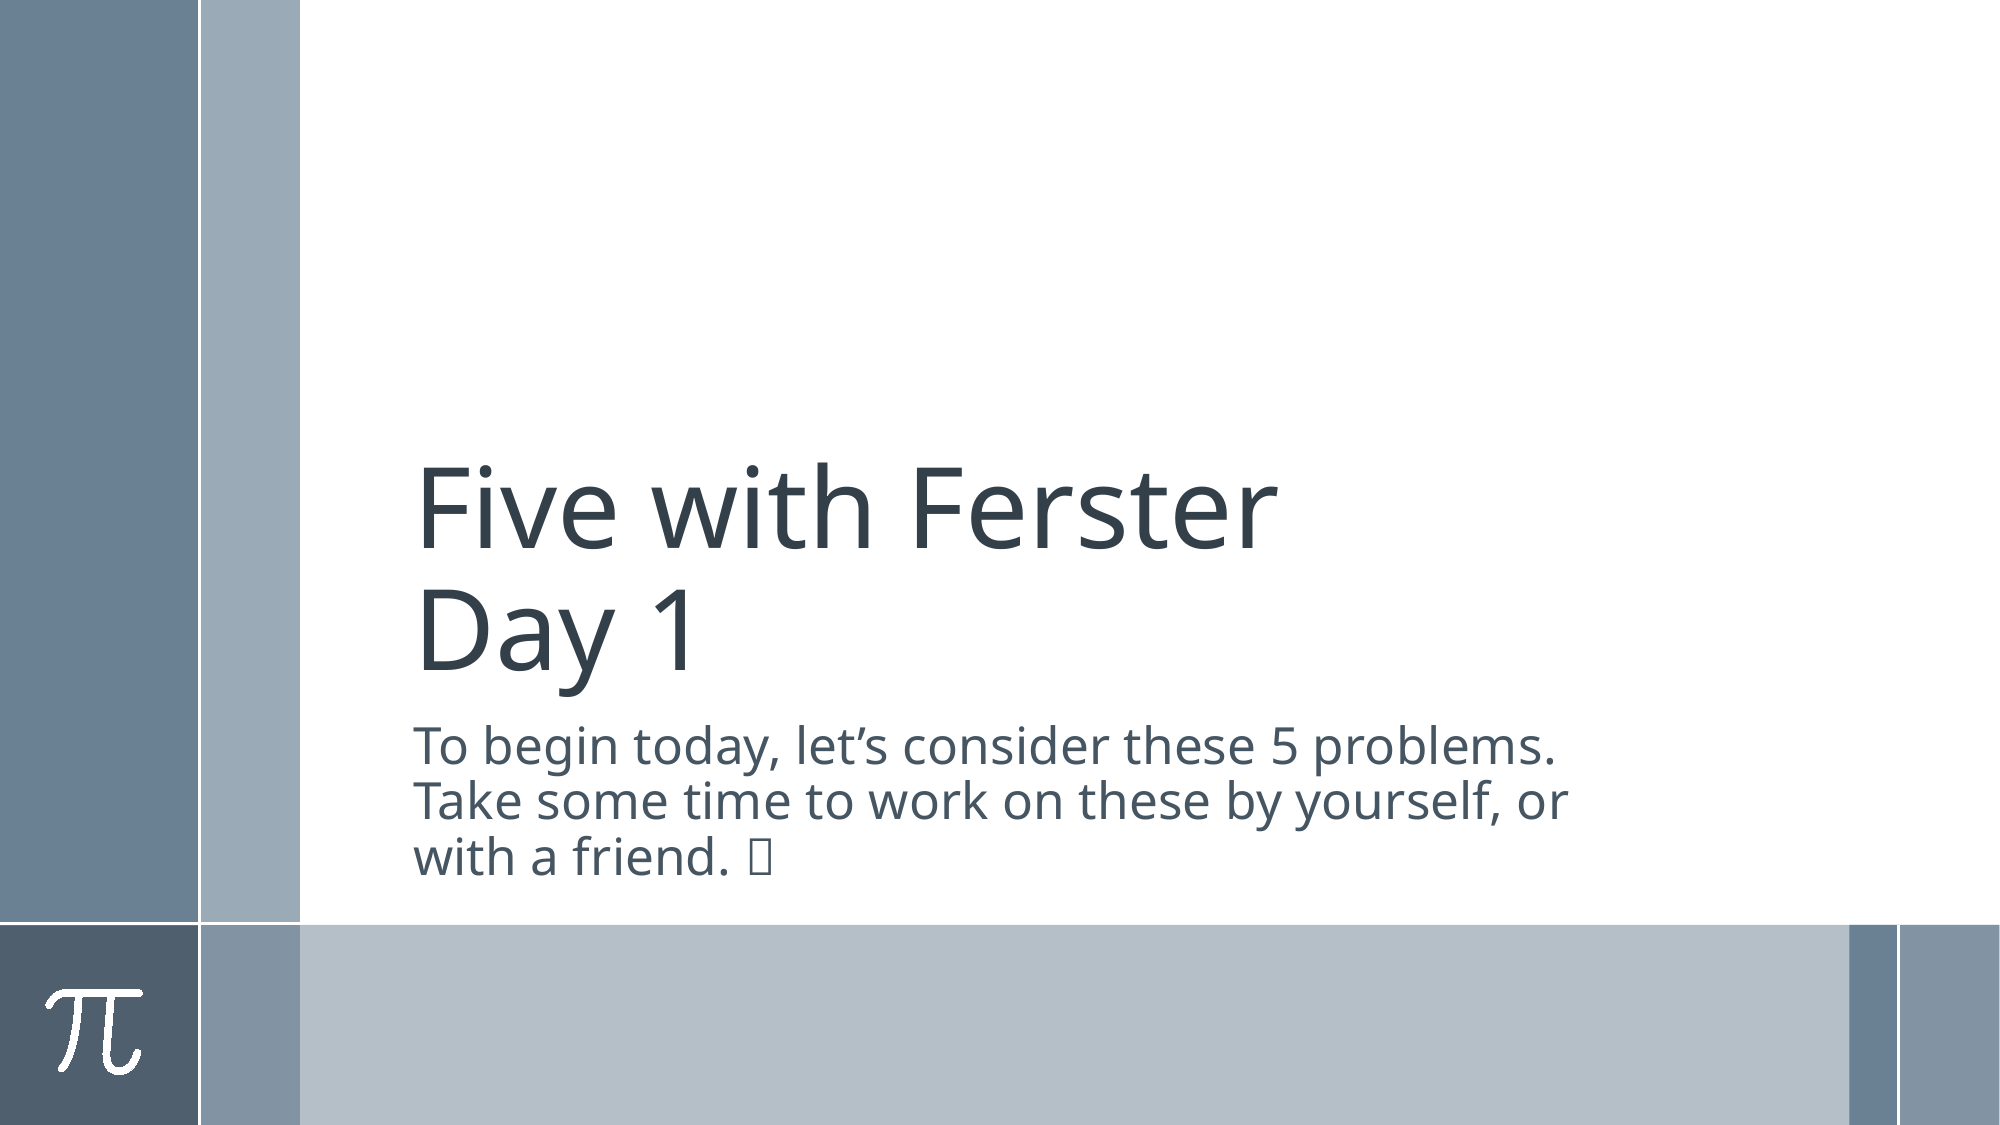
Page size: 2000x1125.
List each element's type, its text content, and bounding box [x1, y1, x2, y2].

subtitle To begin today, let’s consider these 5 problems. Take some time to work on these by yourself, or with a friend.  [398, 712, 1632, 896]
title Five with Ferster Day 1 [398, 262, 1765, 703]
